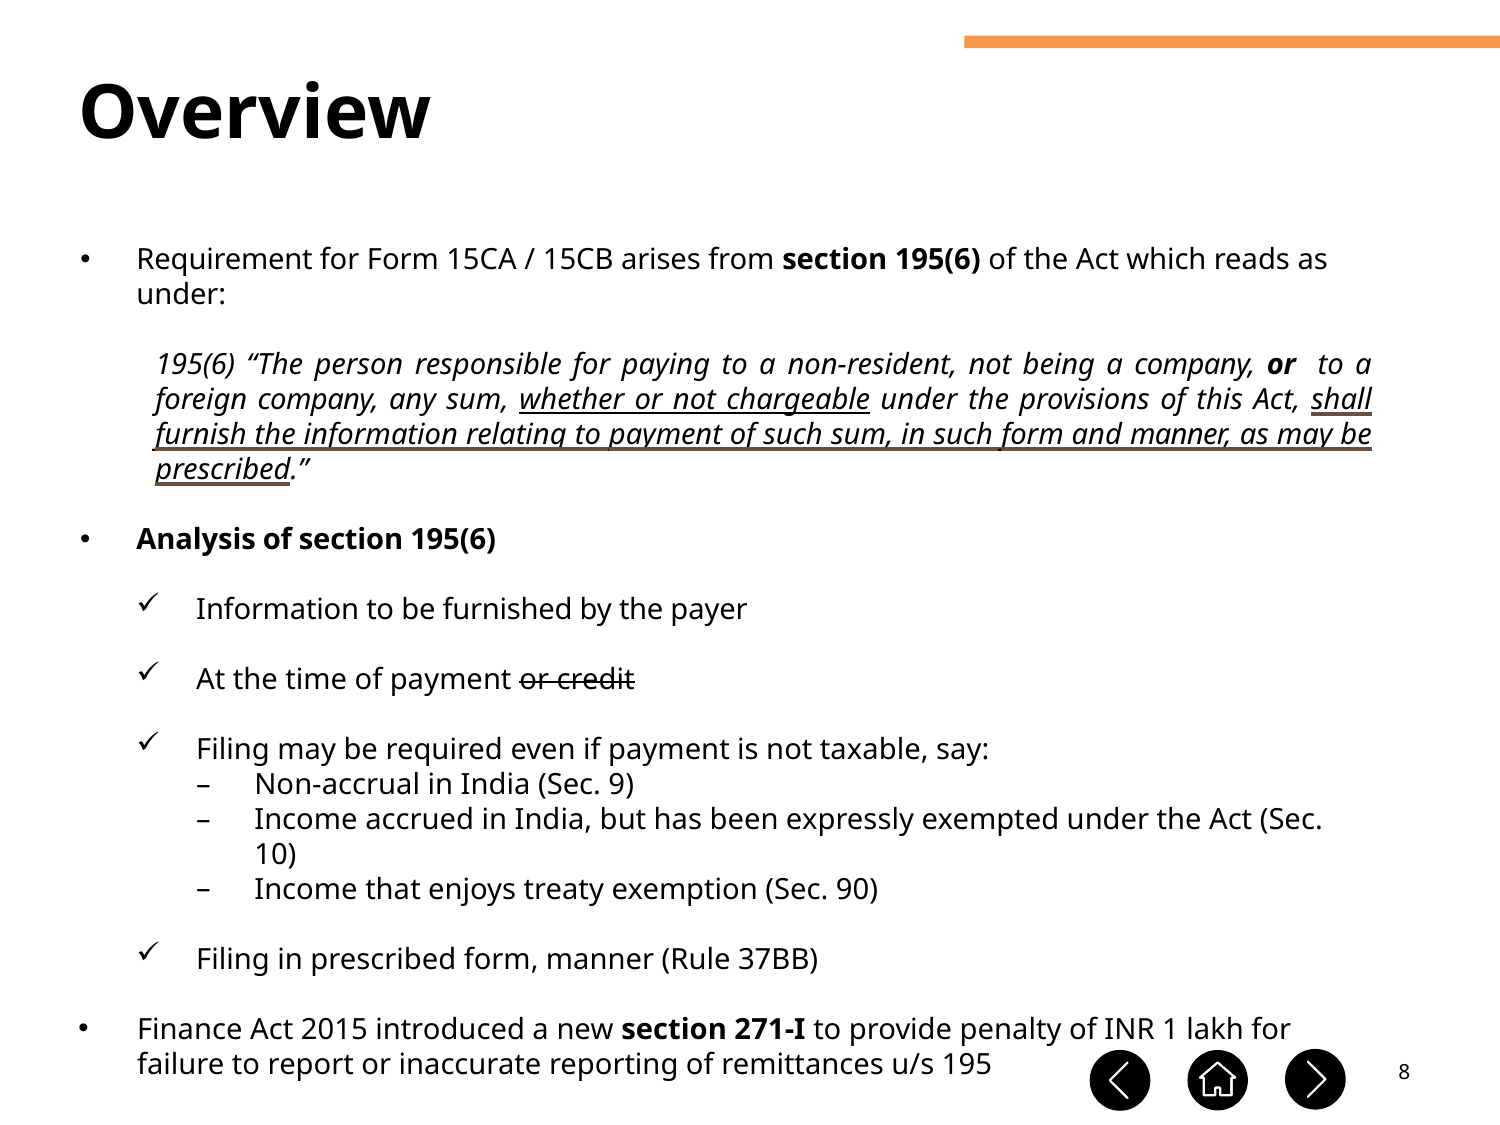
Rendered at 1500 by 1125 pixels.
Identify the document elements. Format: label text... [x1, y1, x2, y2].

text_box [1089, 1048, 1346, 1111]
text_box Overview [61, 48, 1401, 260]
text_box Requirement for Form 15CA / 15CB arises from section 195(6) of the Act which reads as under: 195(6) “The person responsible for paying to a non-resident, not being a company, or to a foreign company, any sum, whether or not chargeable under the provisions of this Act, shall furnish the information relating to payment of such sum, in such form and manner, as may be prescribed.” Analysis of section 195(6) Information to be furnished by the payer At the time of payment or credit Filing may be required even if payment is not taxable, say: Non-accrual in India (Sec. 9) Income accrued in India, but has been expressly exempted under the Act (Sec. 10) Income that enjoys treaty exemption (Sec. 90) Filing in prescribed form, manner (Rule 37BB) Finance Act 2015 introduced a new section 271-I to provide penalty of INR 1 lakh for failure to report or inaccurate reporting of remittances u/s 195 [63, 233, 1388, 1123]
text_box [962, 34, 1500, 50]
slide_number 8 [1388, 1042, 1425, 1103]
